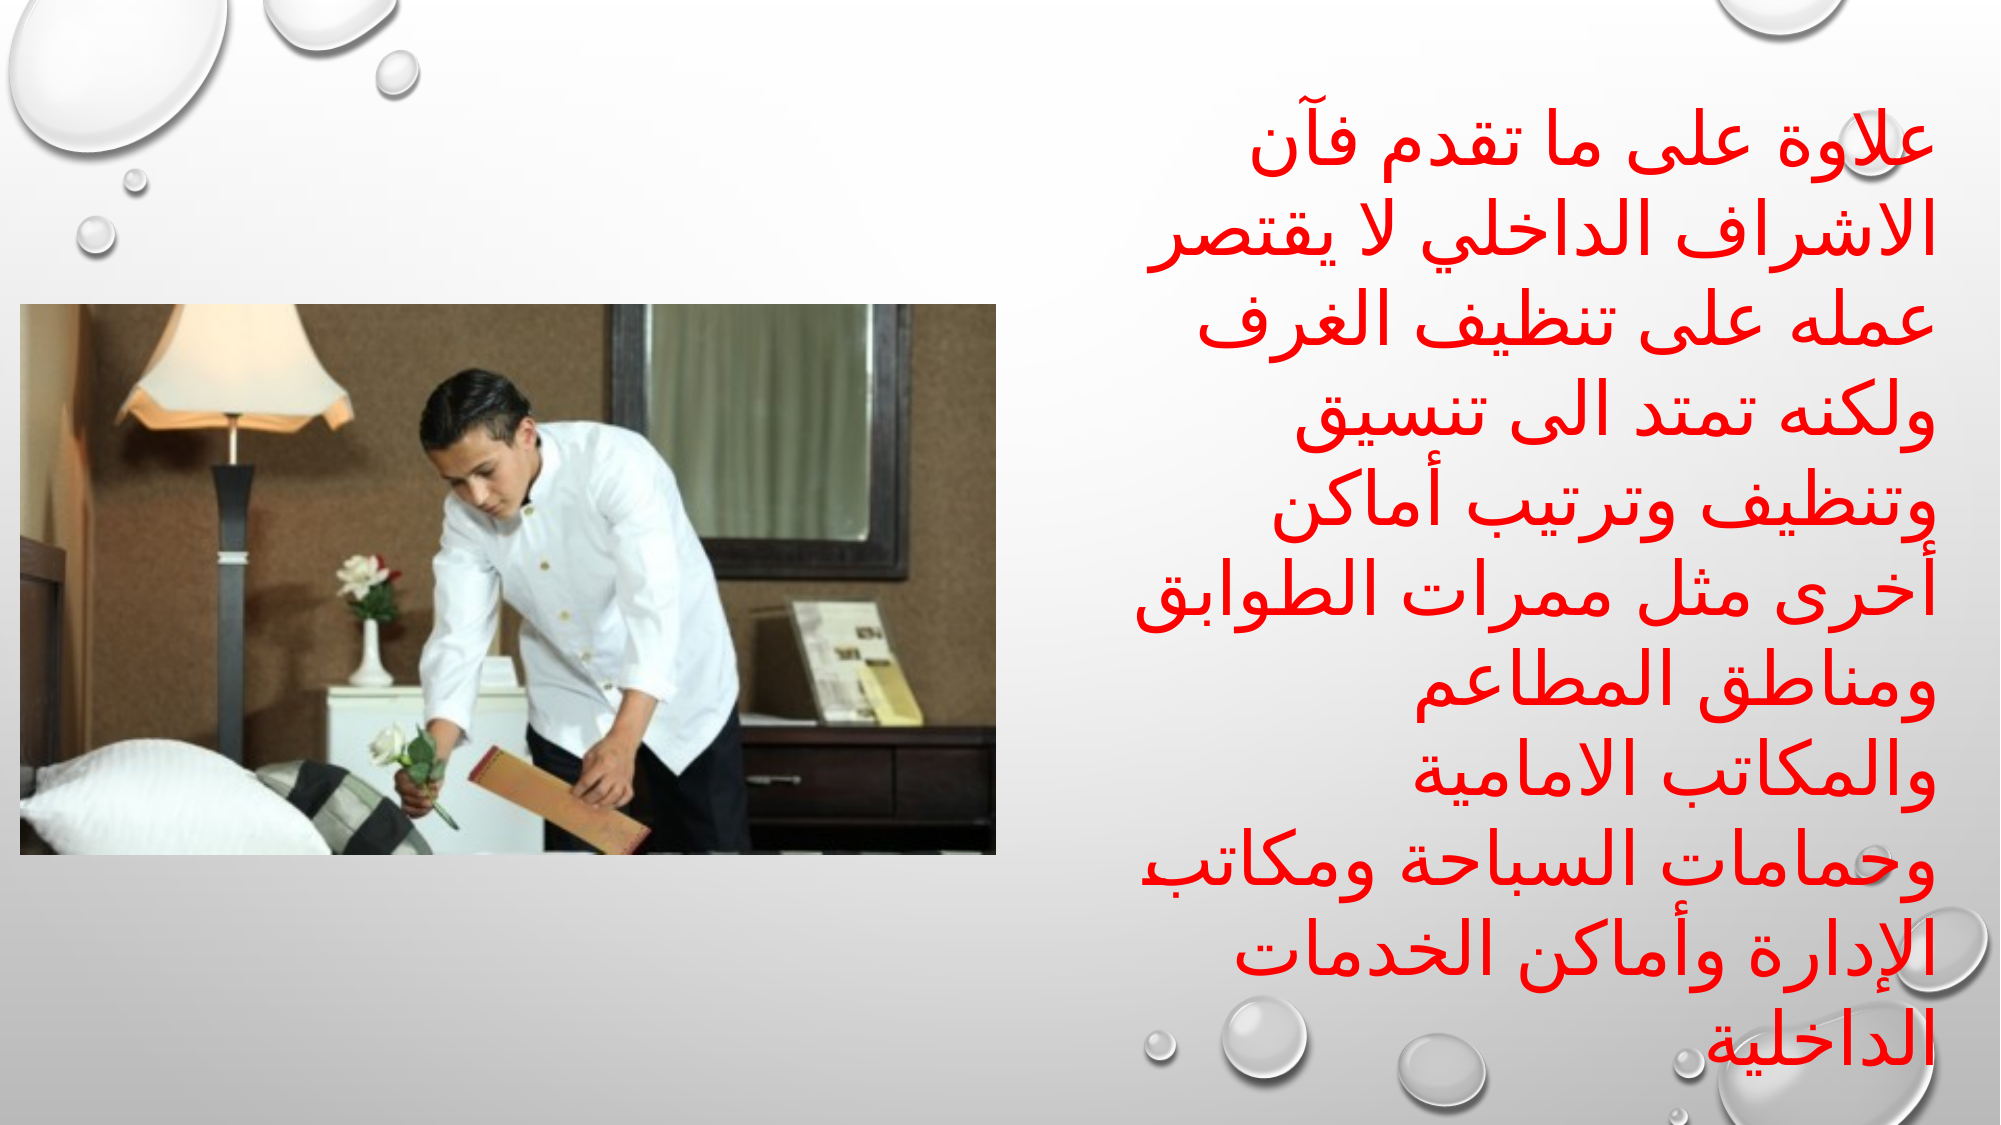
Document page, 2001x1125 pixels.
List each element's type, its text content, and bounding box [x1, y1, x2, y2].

picture [0, 0, 2000, 1125]
text_box علاوة على ما تقدم فآن الاشراف الداخلي لا يقتصر عمله على تنظيف الغرف ولكنه تمتد الى تنسيق وتنظيف وترتيب أماكن أخرى مثل ممرات الطوابق ومناطق المطاعم والمكاتب الامامية وحمامات السباحة ومكاتب الإدارة وأماكن الخدمات الداخلية [1097, 83, 1956, 1089]
